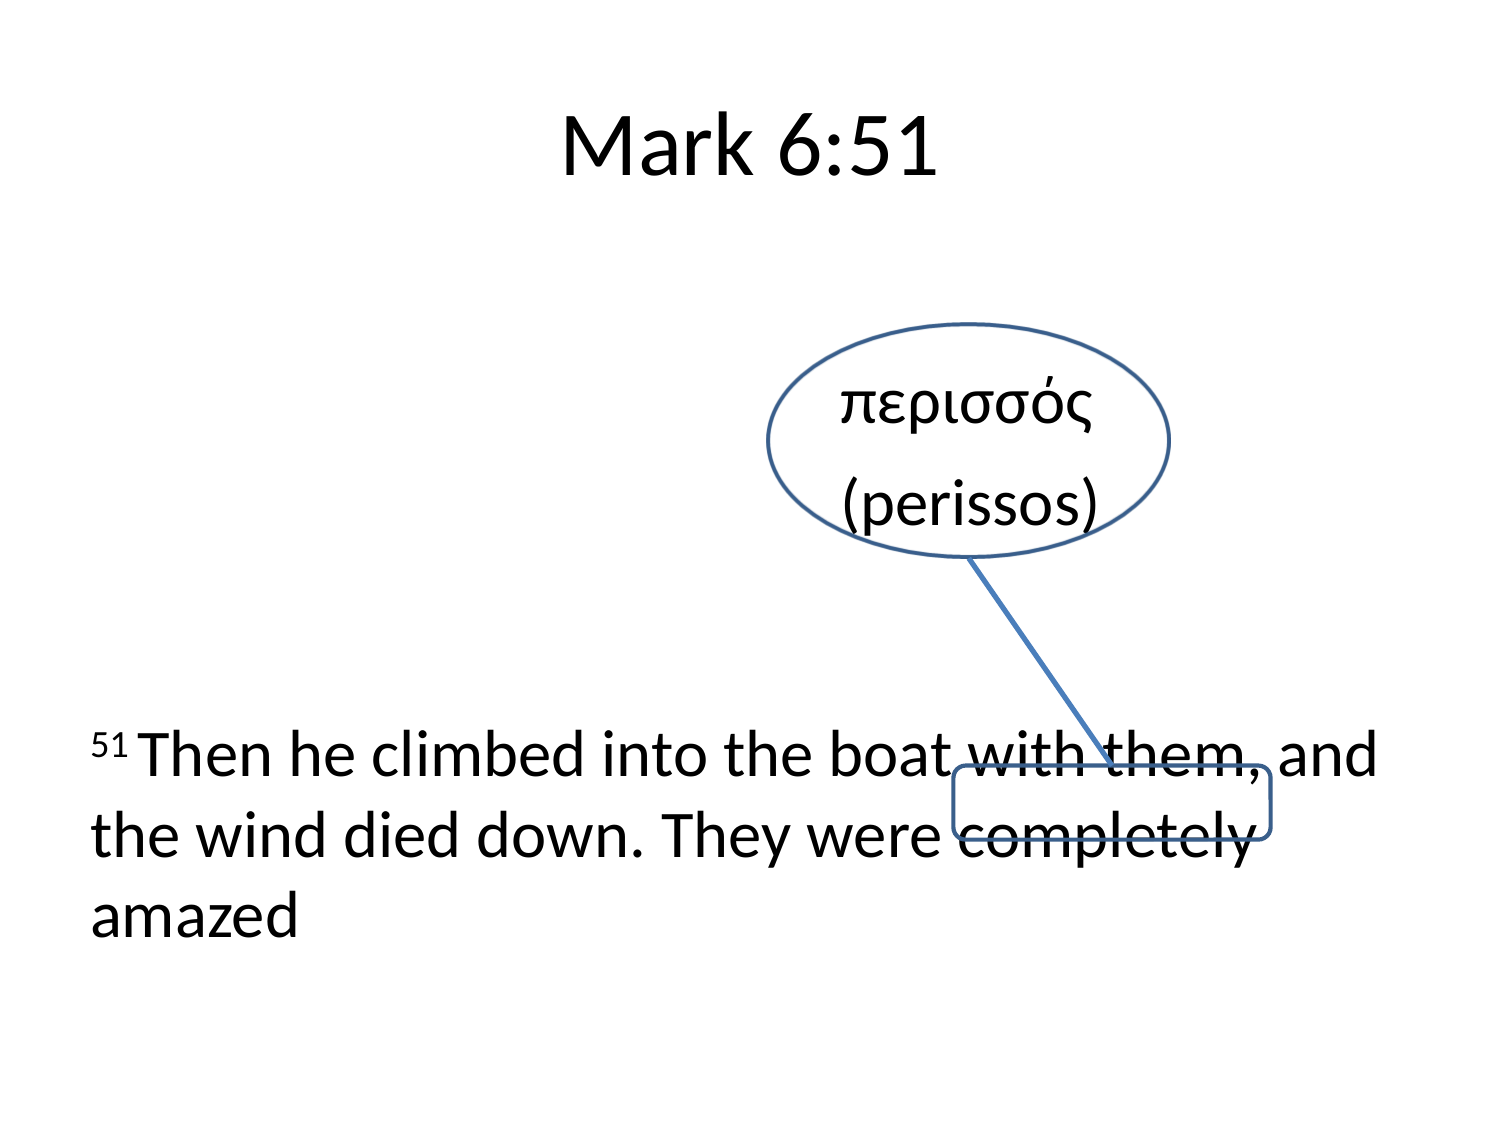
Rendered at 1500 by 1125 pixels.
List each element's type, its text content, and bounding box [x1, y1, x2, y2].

list περισσός (perissos) 51 Then he climbed into the boat with them, and the wind died down. They were completely amazed [75, 262, 1425, 1005]
text_box [951, 763, 1273, 842]
picture [766, 322, 1171, 559]
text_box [968, 558, 1113, 766]
title Mark 6:51 [75, 45, 1425, 233]
